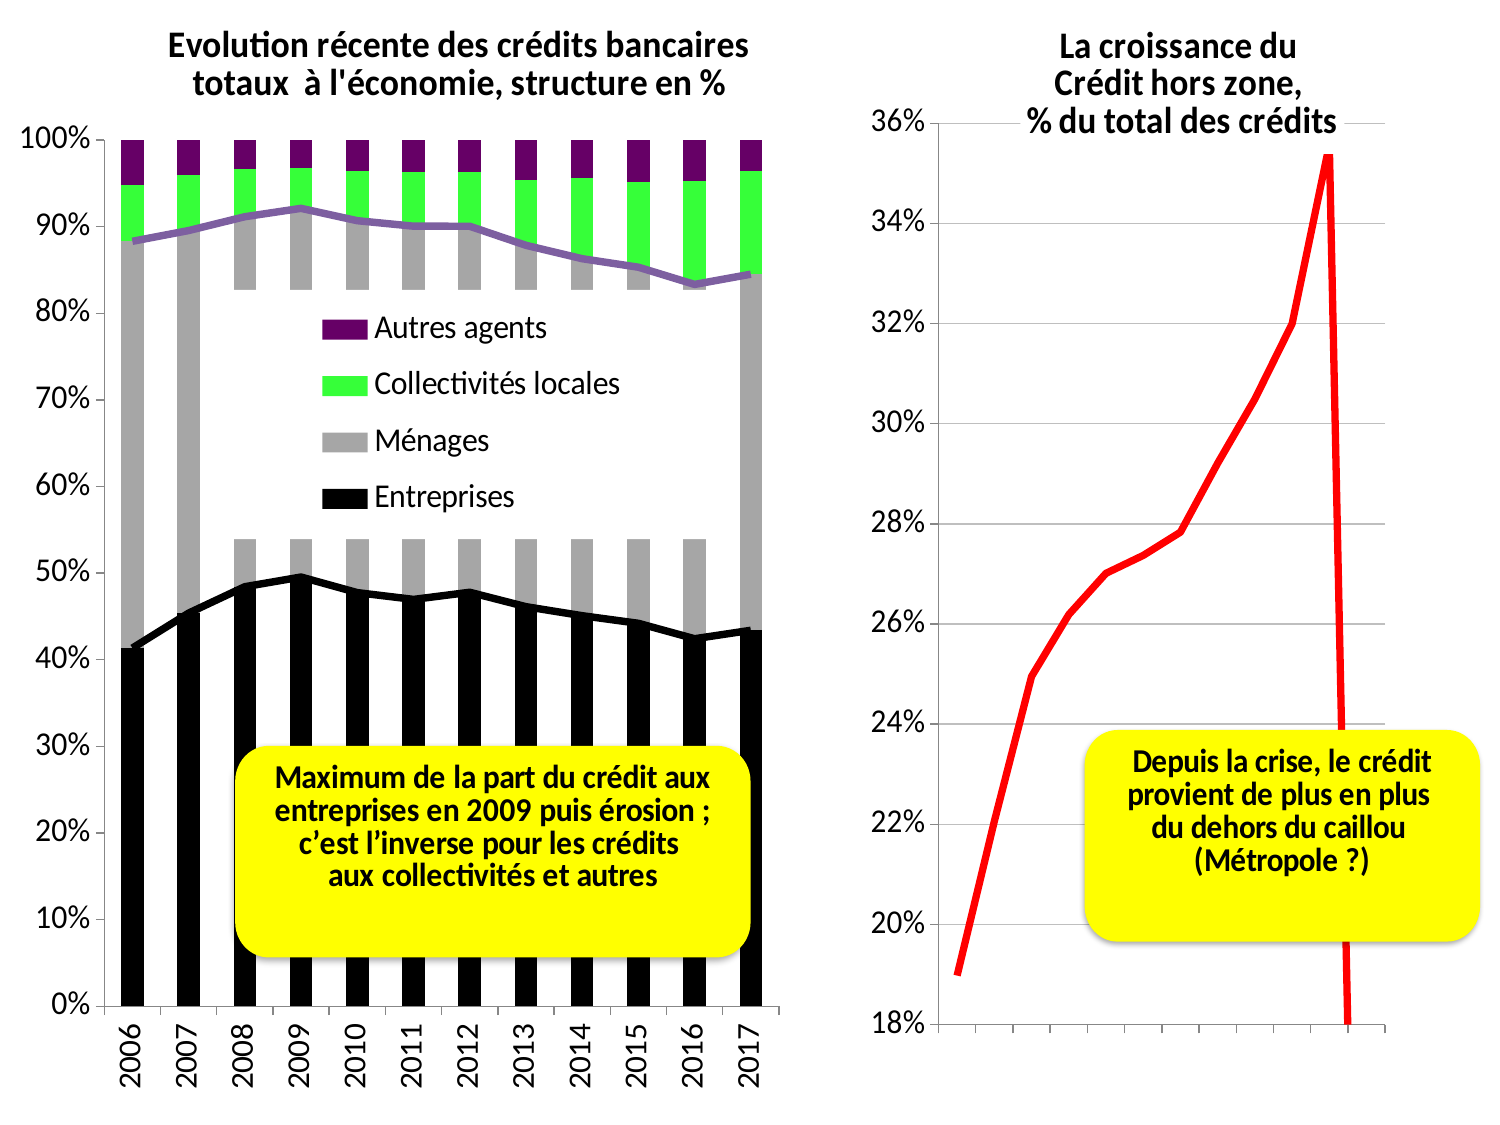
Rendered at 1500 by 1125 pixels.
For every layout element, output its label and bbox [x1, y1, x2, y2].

chart [18, 18, 851, 1108]
chart [870, 18, 1487, 1108]
